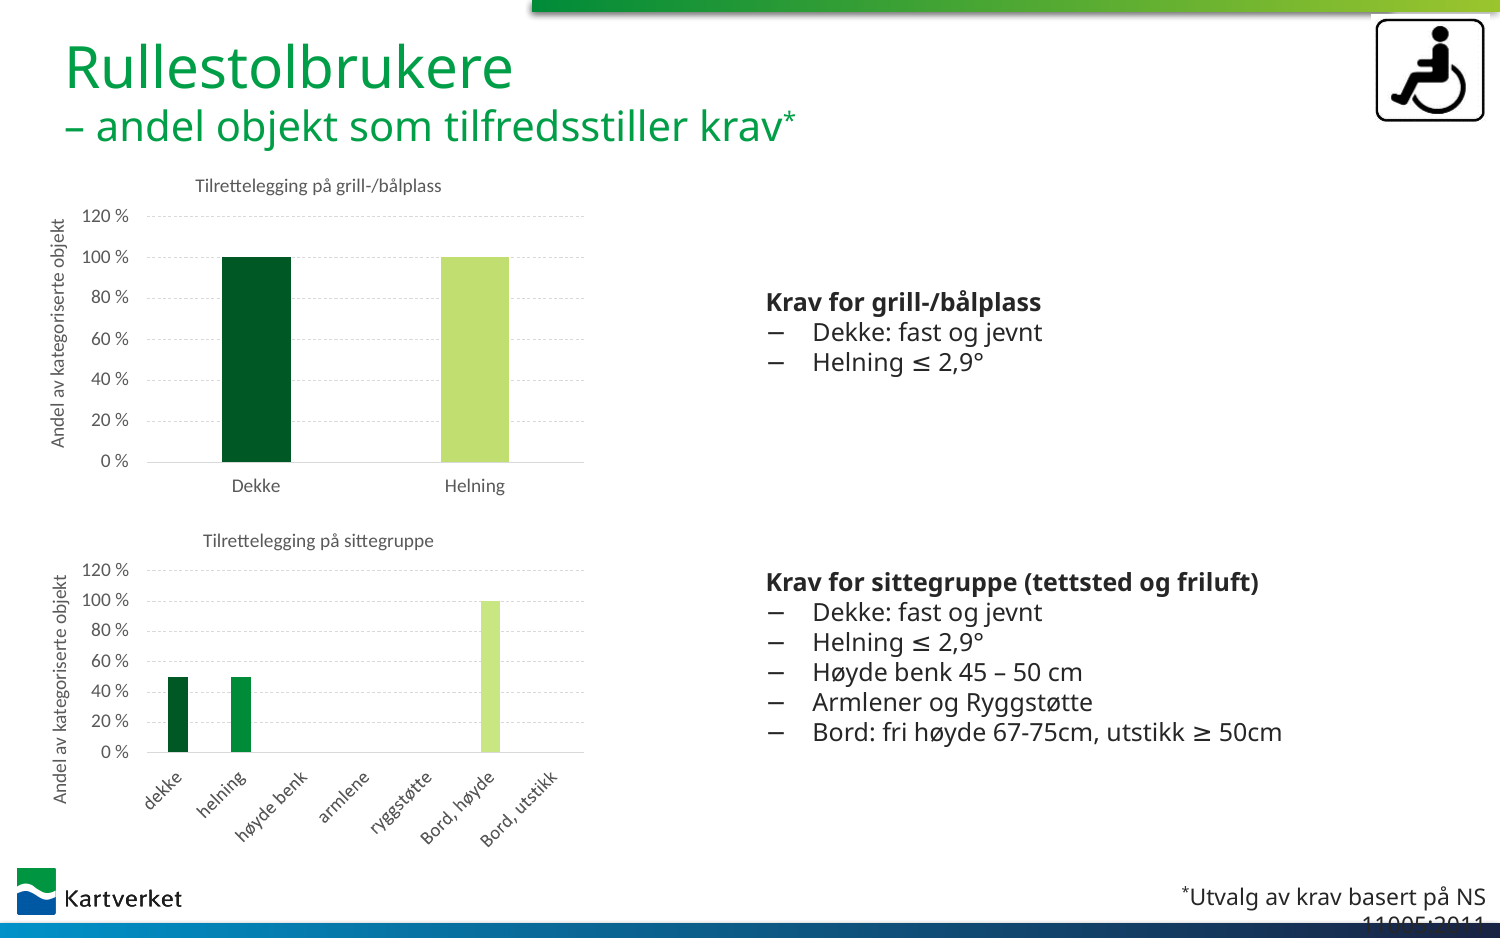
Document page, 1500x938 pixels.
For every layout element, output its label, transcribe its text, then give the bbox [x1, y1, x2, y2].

picture [1371, 13, 1491, 127]
picture [41, 520, 596, 859]
text_box Krav for sittegruppe (tettsted og friluft) Dekke: fast og jevnt Helning ≤ 2,9° Høyde benk 45 – 50 cm Armlener og Ryggstøtte Bord: fri høyde 67-75cm, utstikk ≥ 50cm [750, 559, 1500, 754]
text_box Krav for grill-/bålplass Dekke: fast og jevnt Helning ≤ 2,9° [750, 279, 1452, 384]
picture [41, 166, 596, 505]
text_box *Utvalg av krav basert på NS 11005:2011 [1068, 873, 1500, 938]
text_box Rullestolbrukere – andel objekt som tilfredsstiller krav* [49, 14, 1431, 158]
